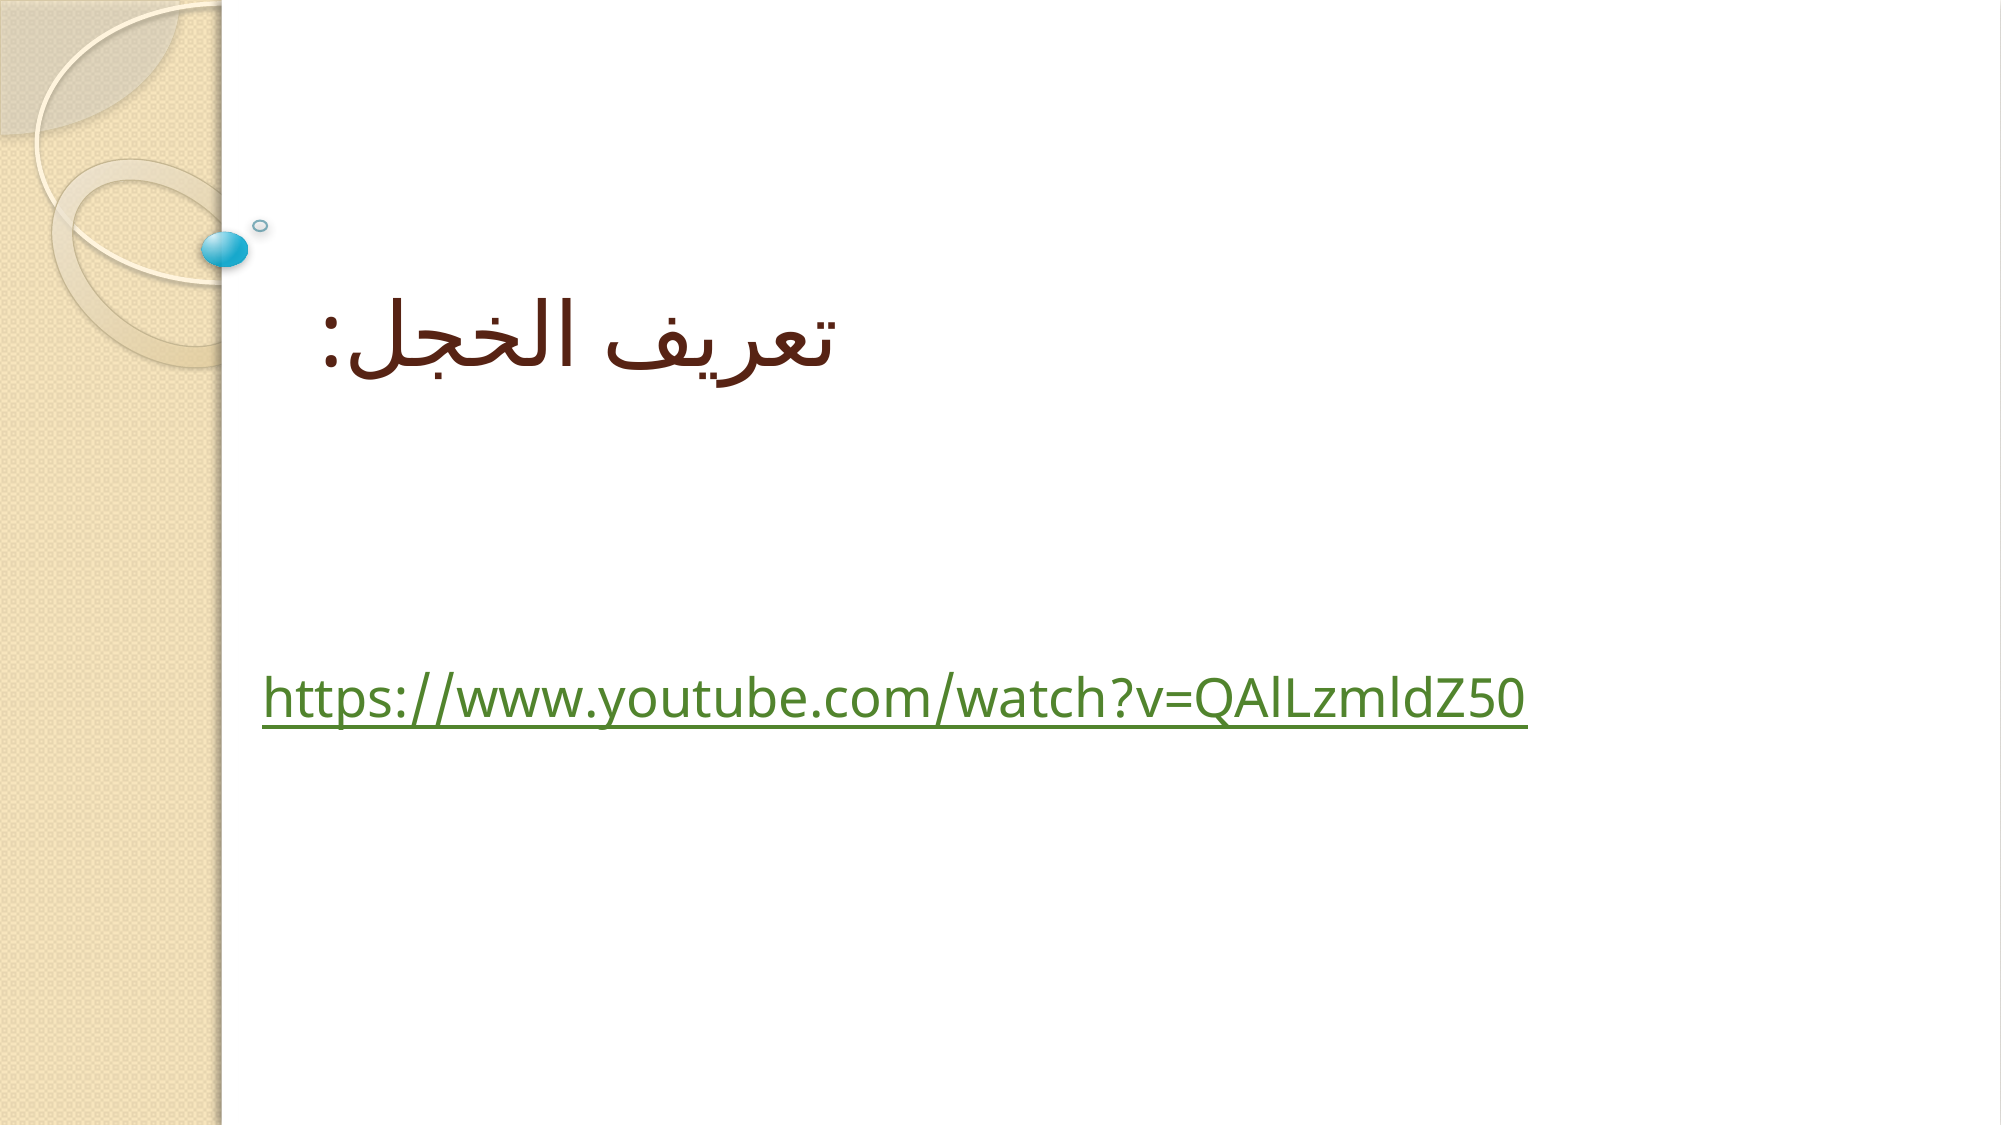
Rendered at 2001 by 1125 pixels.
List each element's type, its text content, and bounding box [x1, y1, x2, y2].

title تعريف الخجل: [303, 107, 1804, 500]
subtitle https://www.youtube.com/watch?v=QAlLzmldZ50 [247, 663, 1748, 936]
